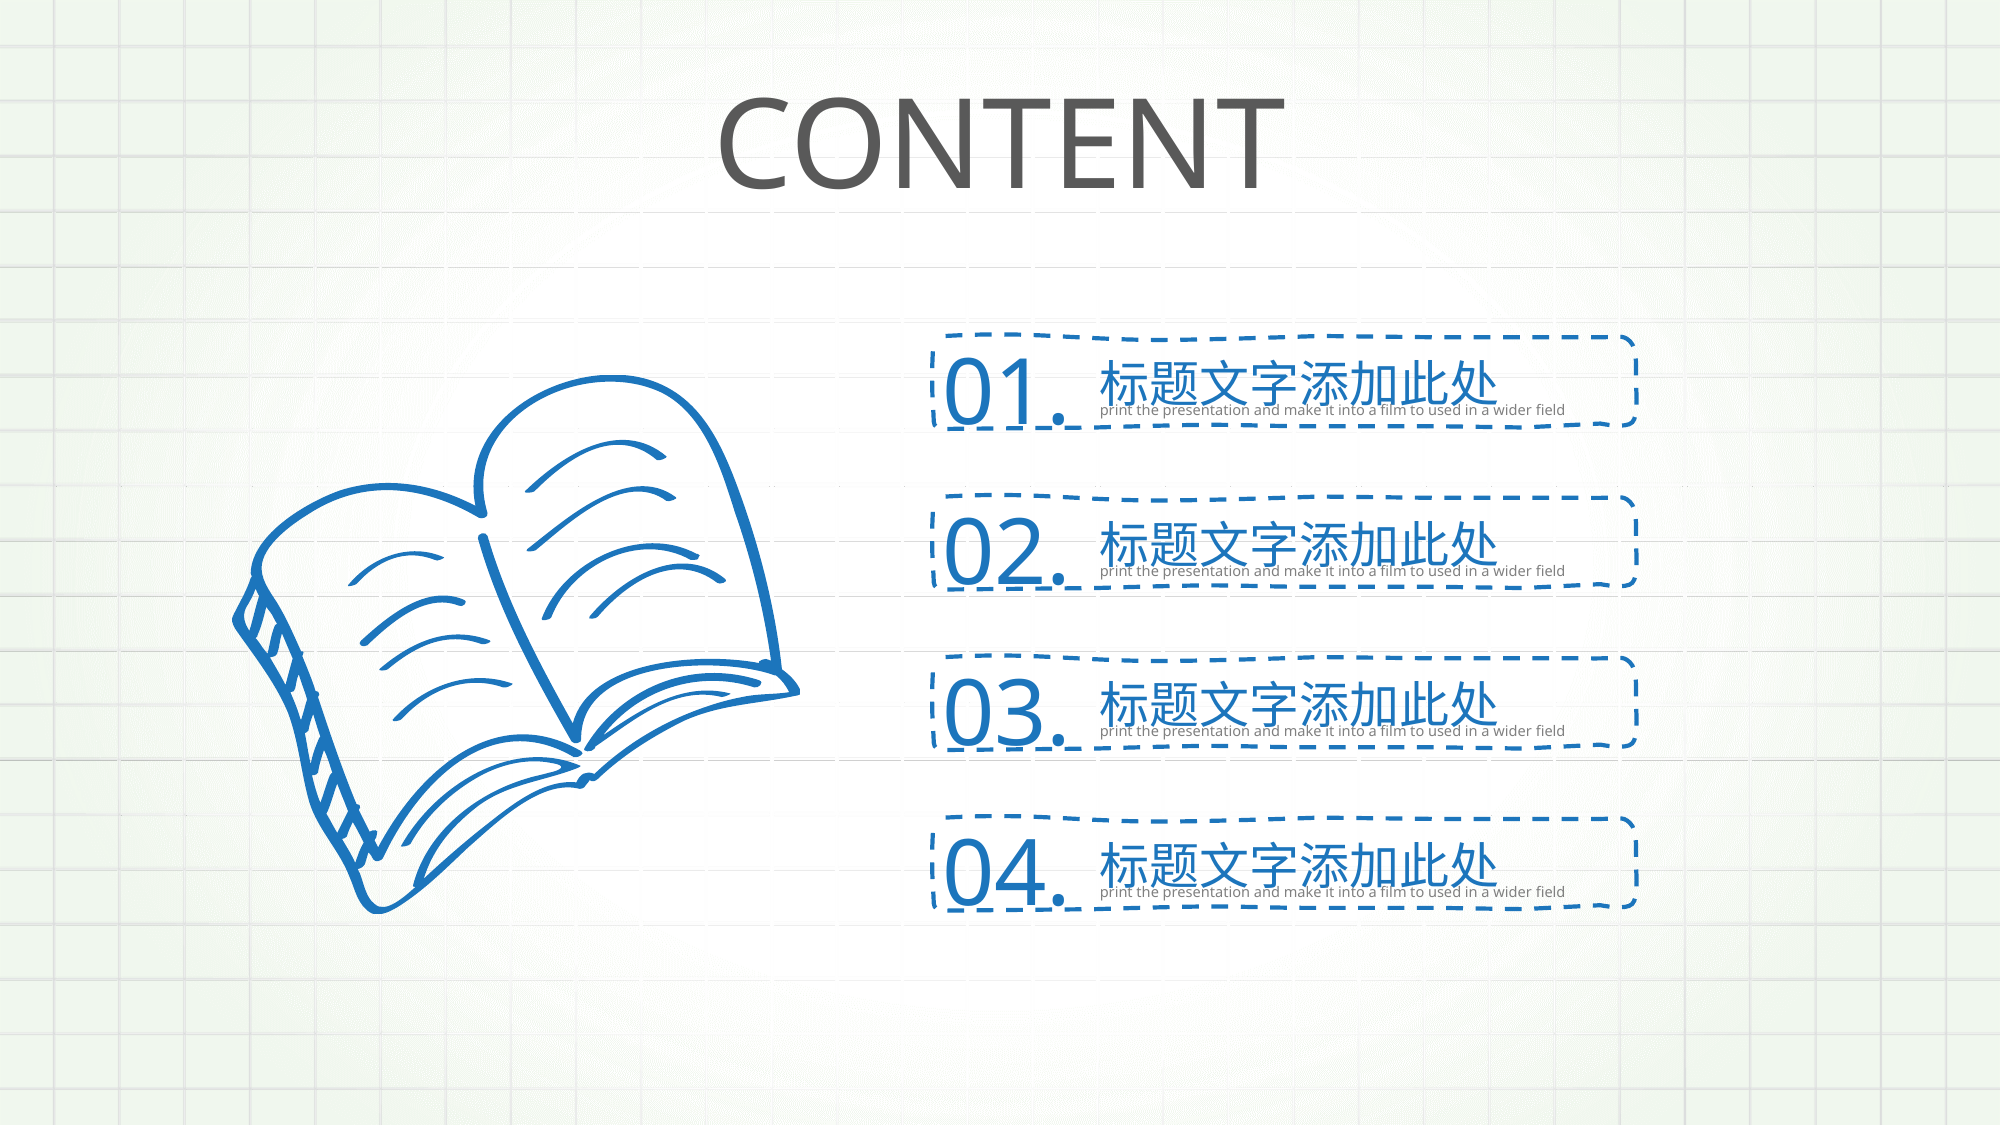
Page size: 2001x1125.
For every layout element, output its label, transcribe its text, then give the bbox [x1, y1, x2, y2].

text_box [920, 784, 1669, 926]
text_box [920, 463, 1669, 605]
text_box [920, 624, 1669, 766]
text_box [920, 303, 1669, 452]
text_box CONTENT [698, 56, 1302, 222]
picture [0, 0, 2000, 1125]
